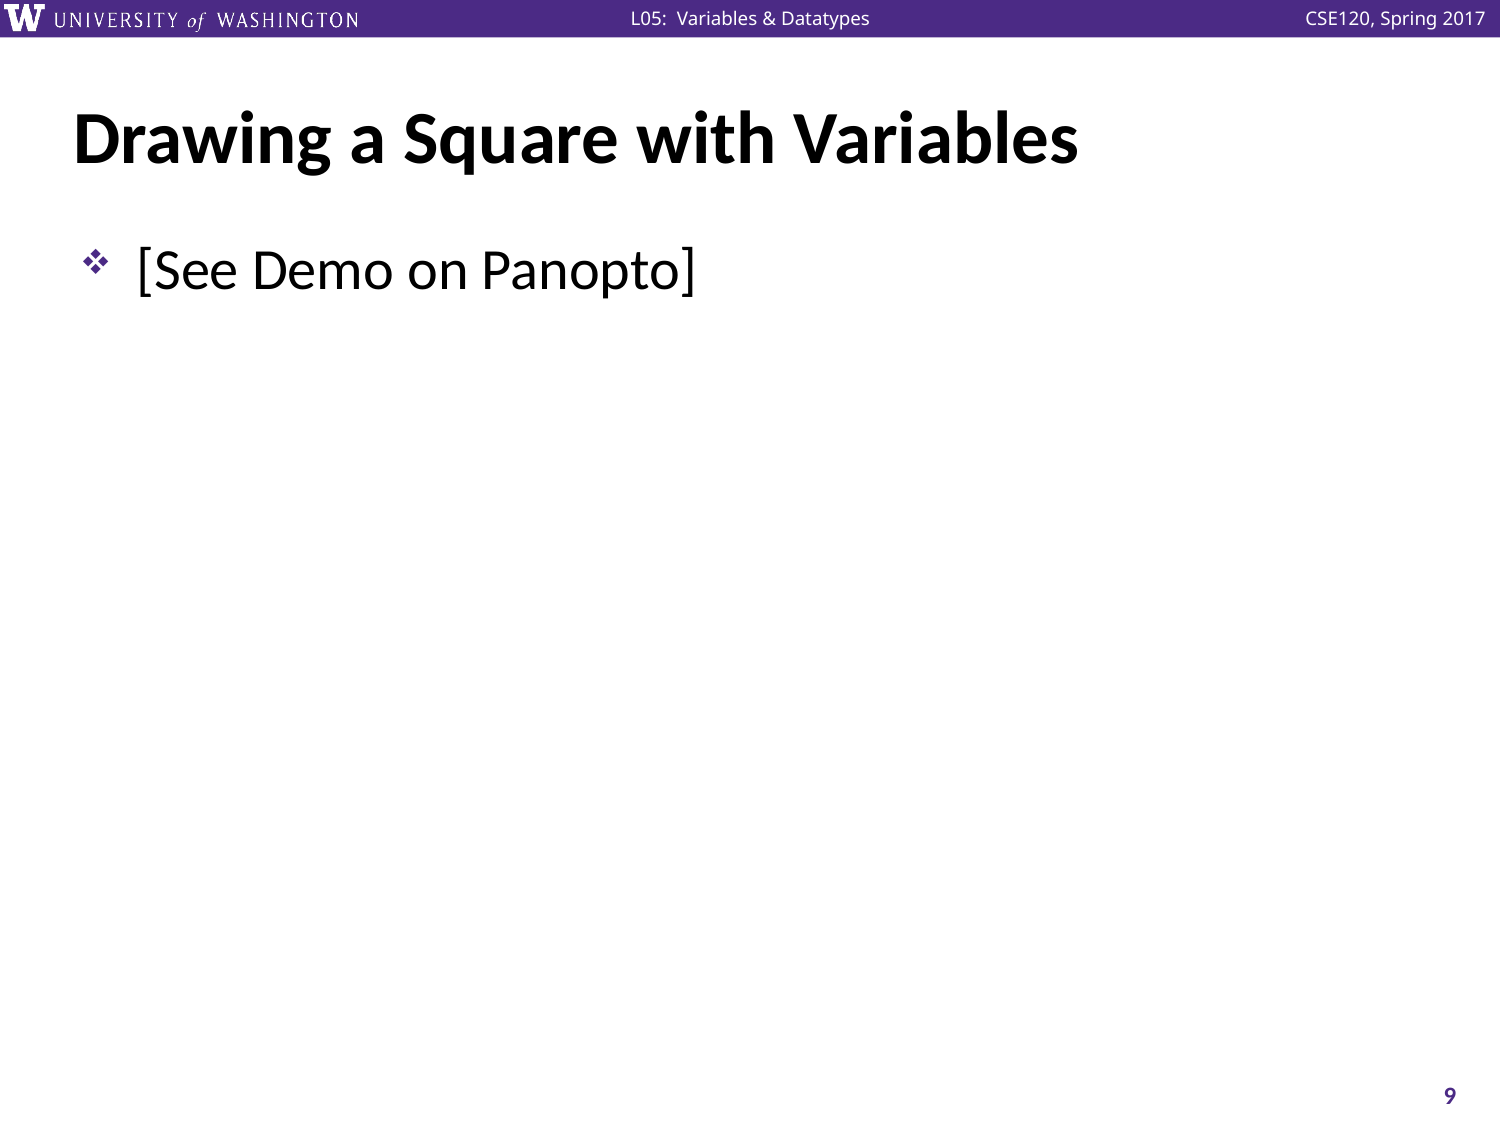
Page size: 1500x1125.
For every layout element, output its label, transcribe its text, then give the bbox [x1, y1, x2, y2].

title Drawing a Square with Variables [58, 71, 1438, 197]
slide_number 9 [1400, 1065, 1500, 1125]
picture [4, 4, 358, 32]
list [See Demo on Panopto] [64, 223, 1438, 1040]
